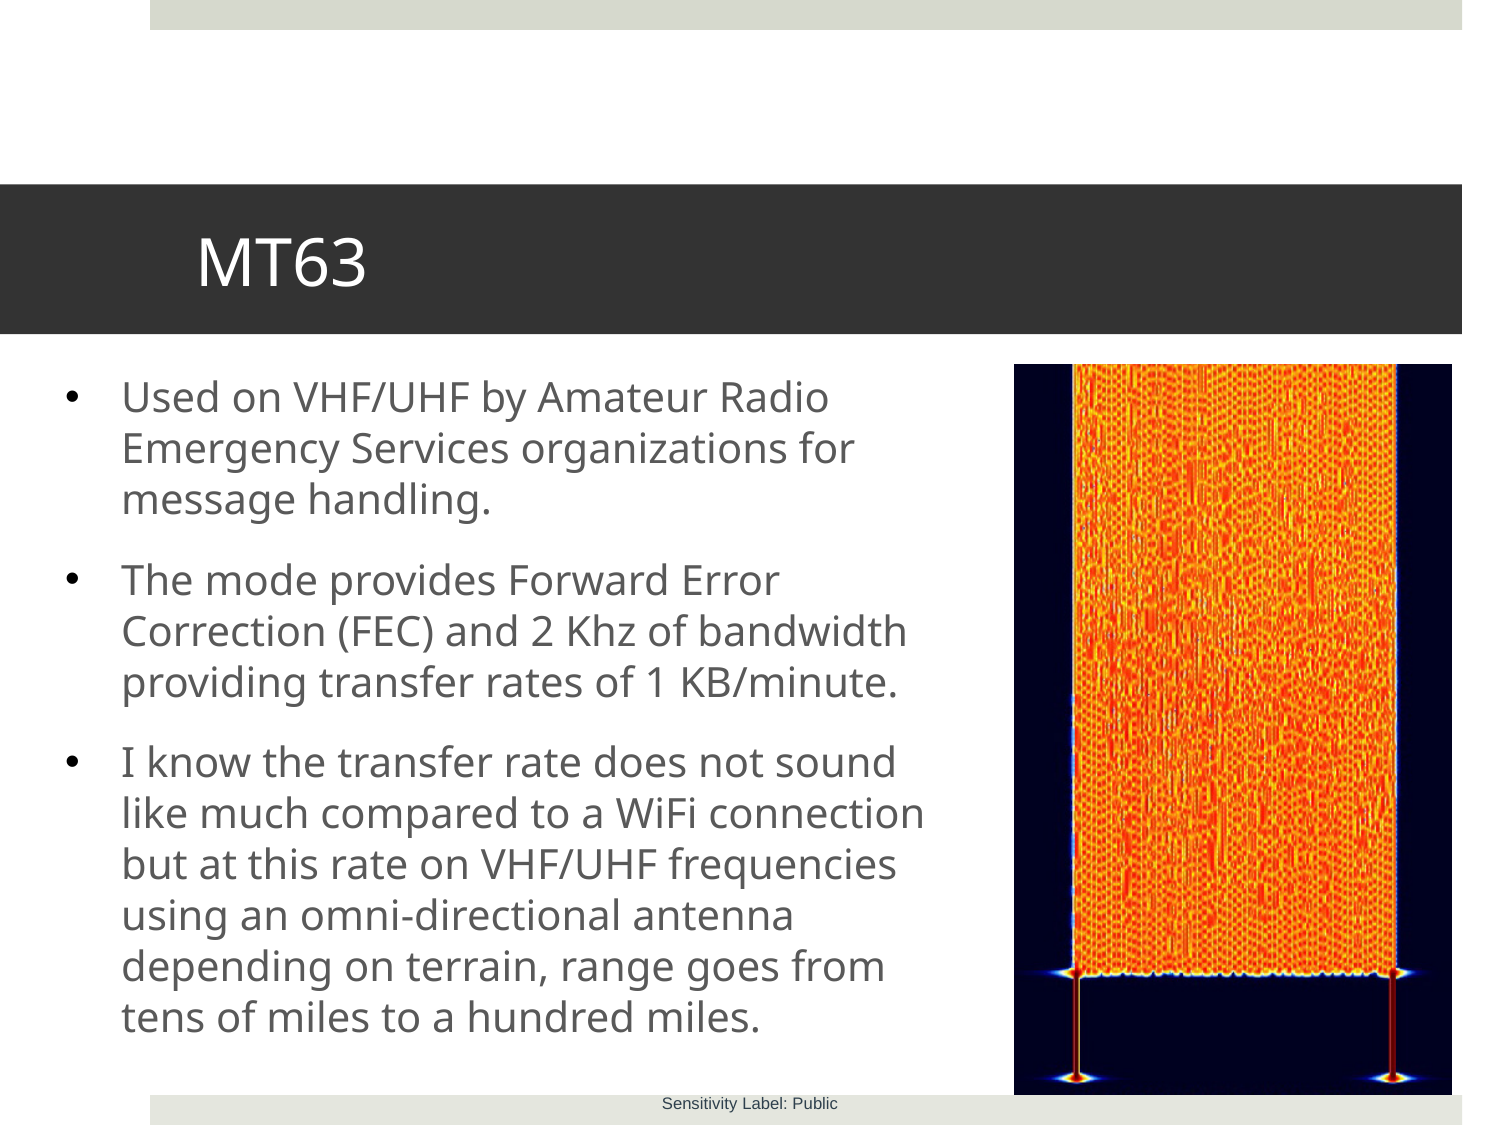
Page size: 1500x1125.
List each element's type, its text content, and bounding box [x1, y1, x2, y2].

picture [1014, 364, 1453, 1095]
title MT63 [0, 184, 1462, 335]
list Used on VHF/UHF by Amateur Radio Emergency Services organizations for message handling. The mode provides Forward Error Correction (FEC) and 2 Khz of bandwidth providing transfer rates of 1 KB/minute. I know the transfer rate does not sound like much compared to a WiFi connection but at this rate on VHF/UHF frequencies using an omni-directional antenna depending on terrain, range goes from tens of miles to a hundred miles. [50, 362, 988, 965]
